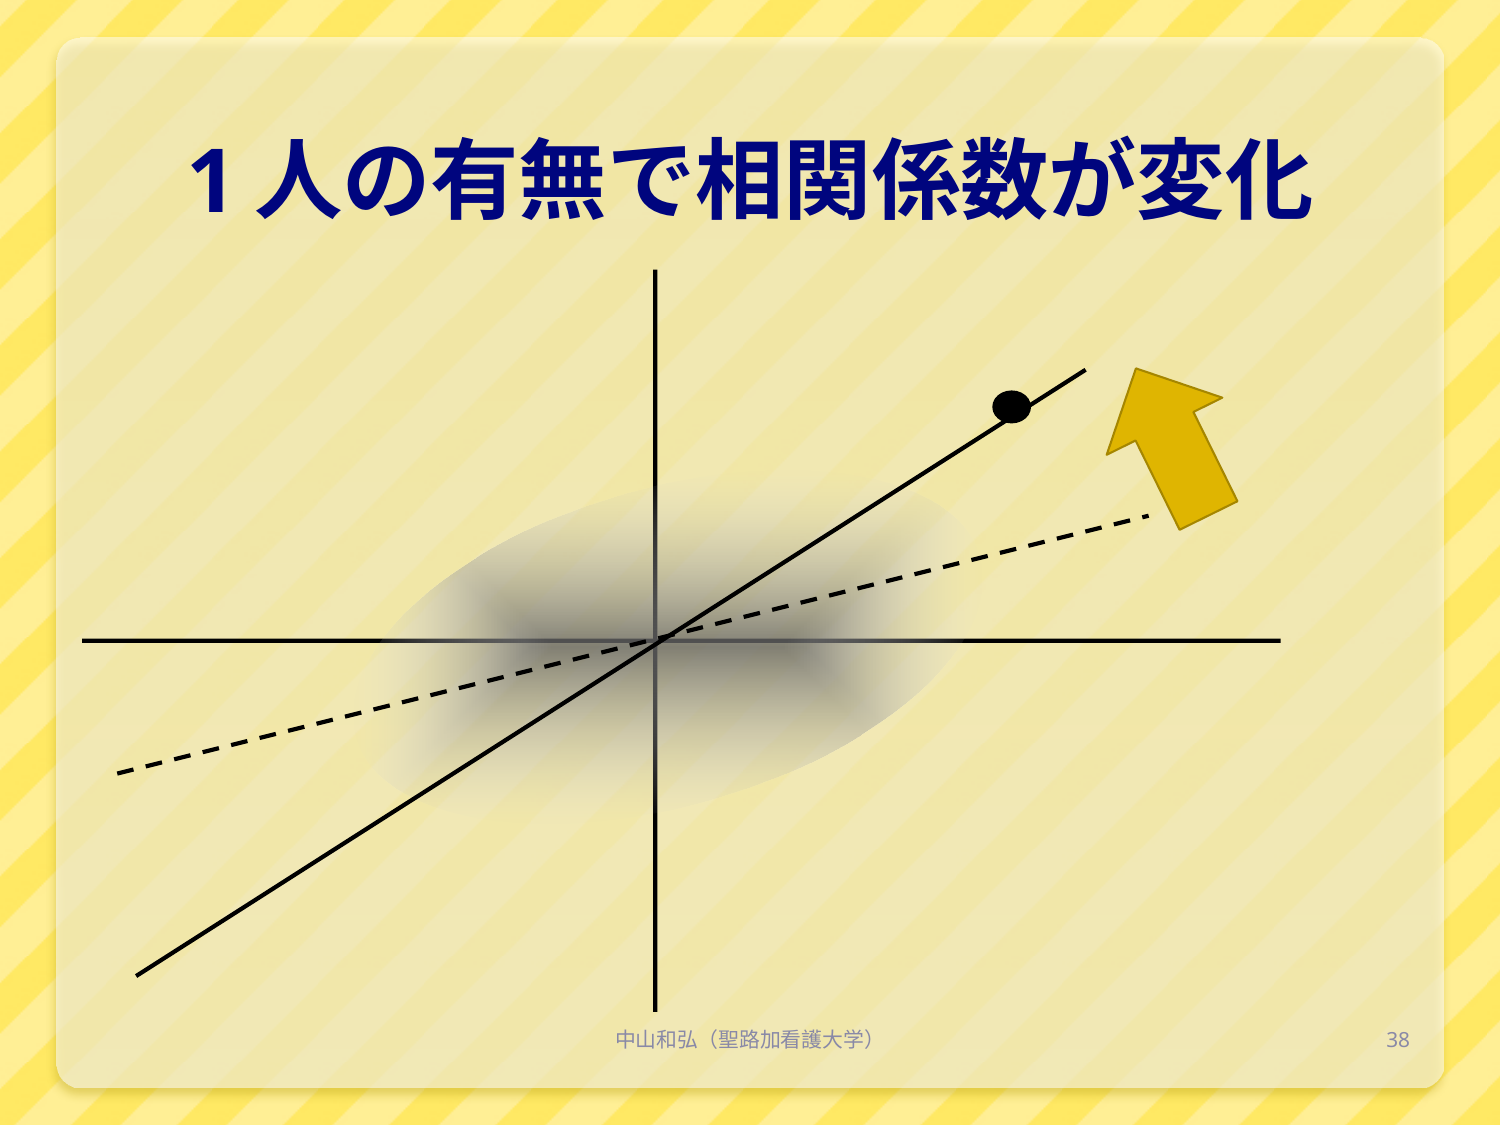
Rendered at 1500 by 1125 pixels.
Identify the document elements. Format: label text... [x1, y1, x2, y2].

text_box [136, 369, 1086, 514]
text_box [117, 515, 1149, 774]
title 1人の有無で相関係数が変化 [75, 50, 1425, 238]
text_box [1105, 367, 1239, 531]
slide_number 38 [1074, 1019, 1425, 1080]
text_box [136, 782, 1086, 977]
text_box ｒ2 [0, 0, 1500, 1125]
footer 中山和弘（聖路加看護大学） [512, 1019, 988, 1080]
